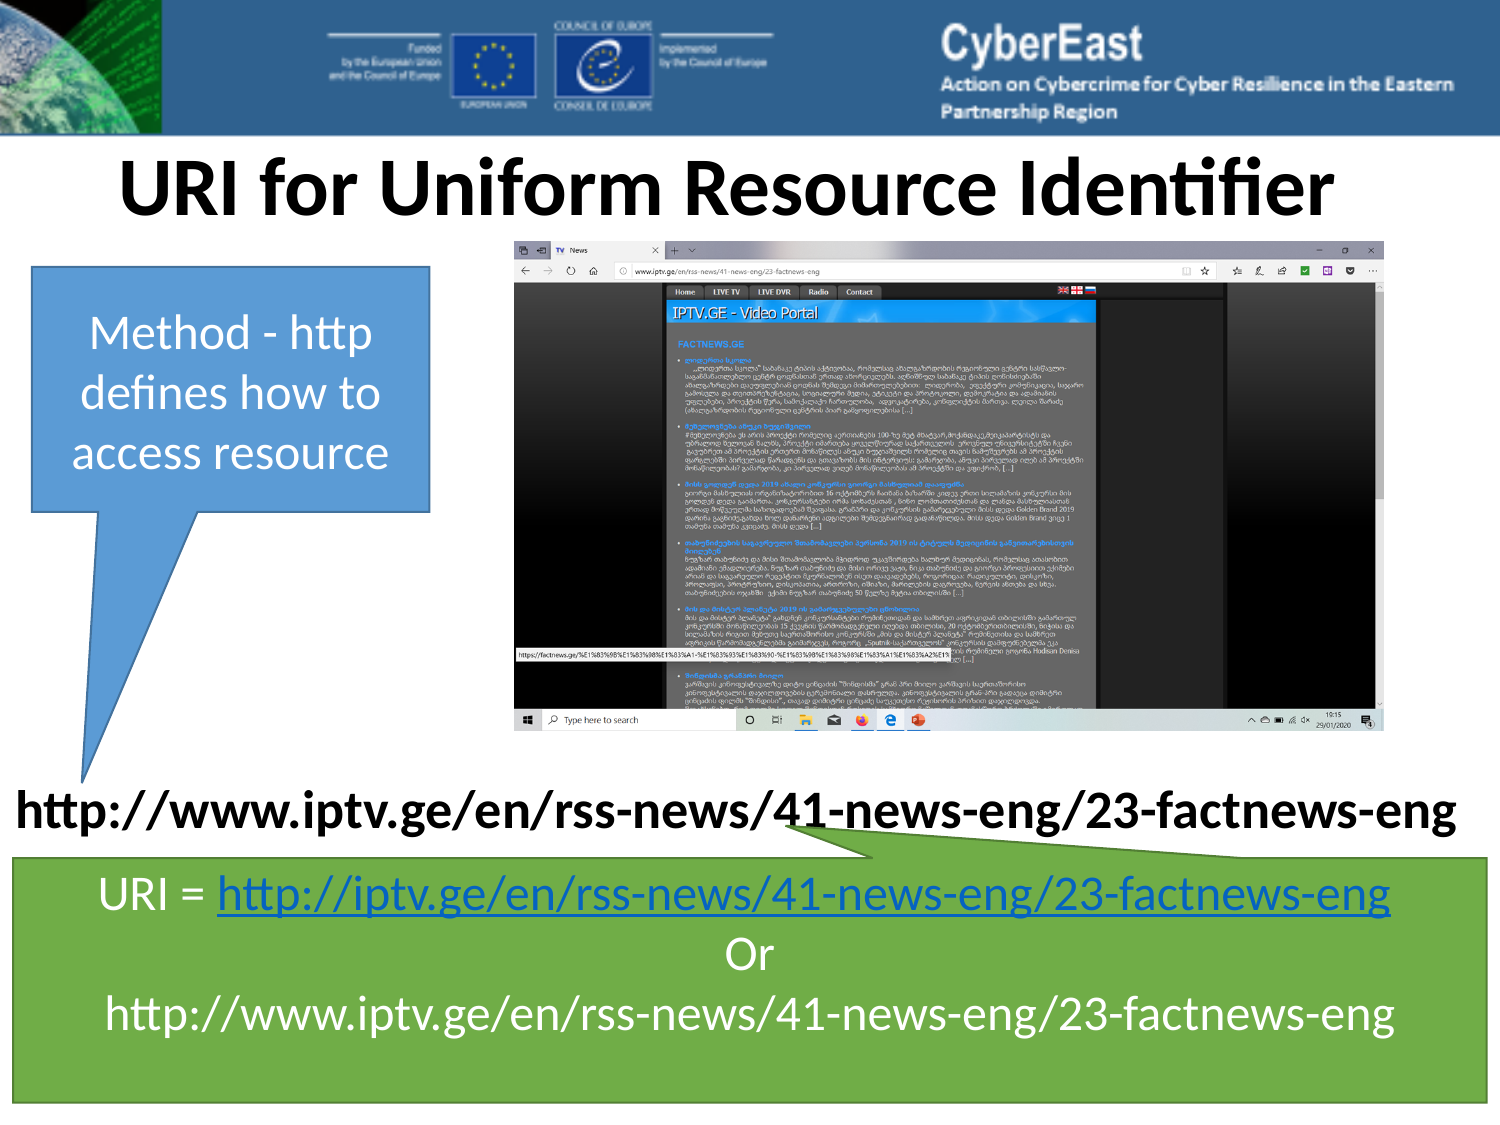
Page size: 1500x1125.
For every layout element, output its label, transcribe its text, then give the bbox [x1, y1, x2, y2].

picture [0, 0, 1500, 731]
list http://www.iptv.ge/en/rss-news/41-news-eng/23-factnews-eng [0, 370, 1500, 969]
text_box URI = http://iptv.ge/en/rss-news/41-news-eng/23-factnews-eng Or http://www.iptv.ge/en/rss-news/41-news-eng/23-factnews-eng [12, 824, 1488, 1104]
text_box Method - http defines how to access resource [30, 265, 431, 784]
picture [0, 969, 1500, 1125]
title URI for Uniform Resource Identifier [103, 79, 1397, 297]
